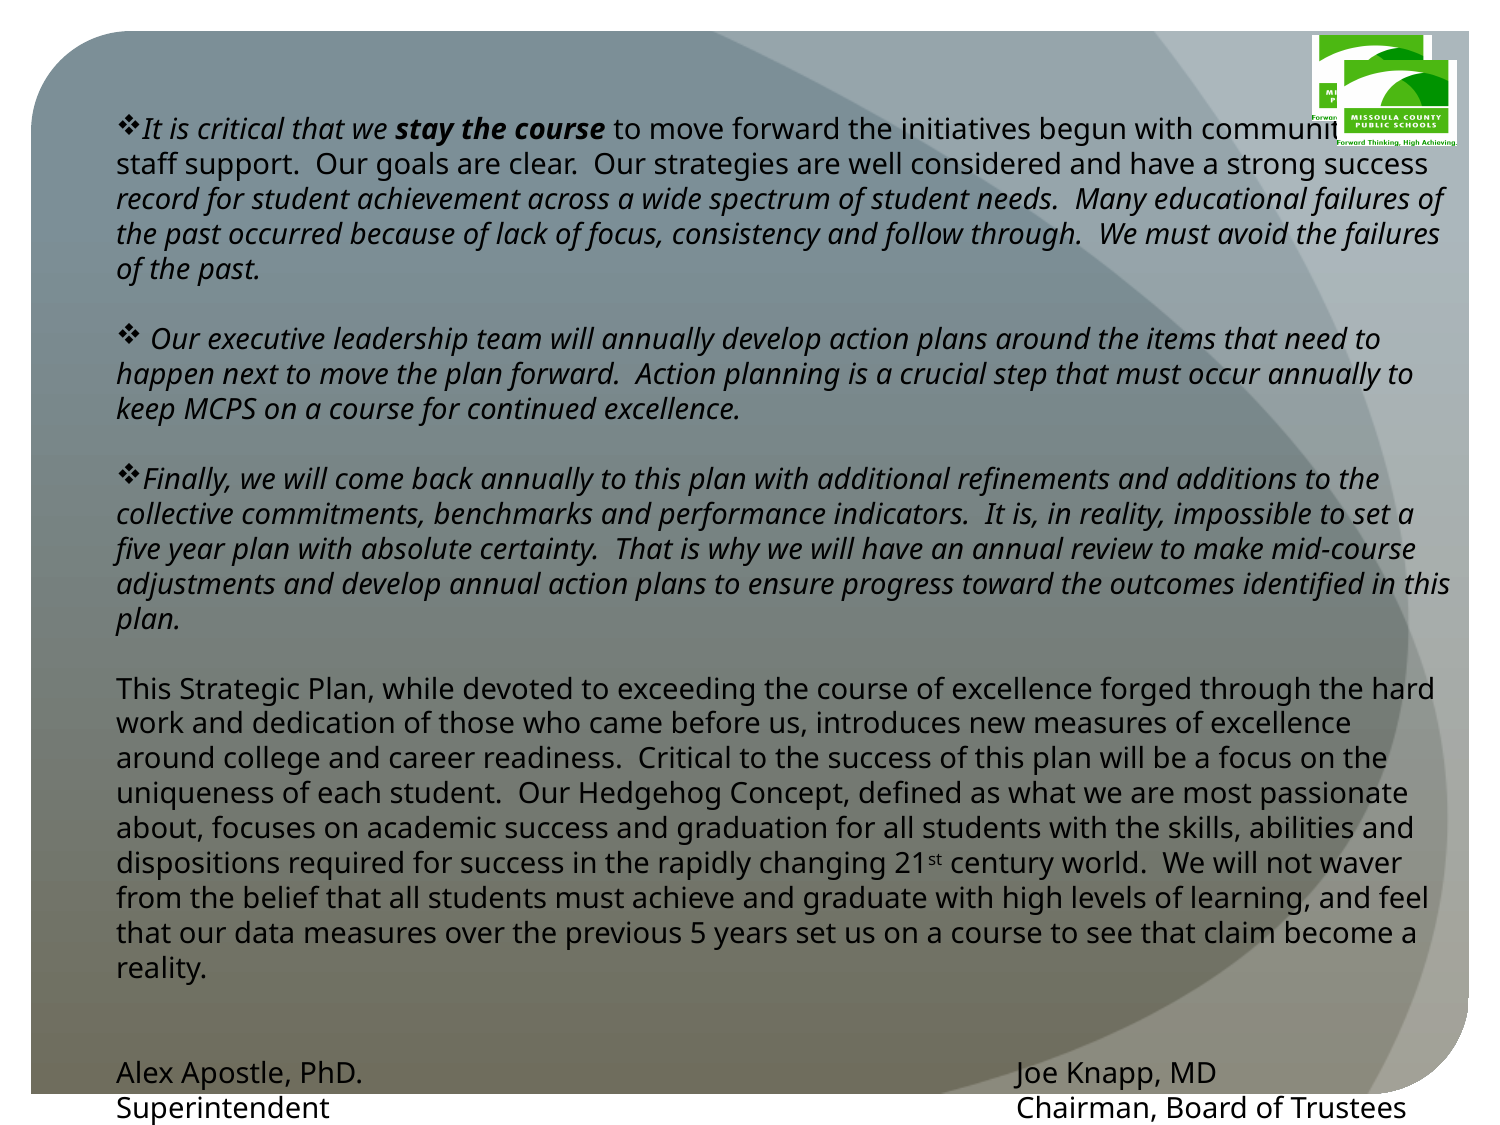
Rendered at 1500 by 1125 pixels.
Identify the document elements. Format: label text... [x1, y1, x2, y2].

picture [24, 30, 1473, 1094]
text_box It is critical that we stay the course to move forward the initiatives begun with community and staff support. Our goals are clear. Our strategies are well considered and have a strong success record for student achievement across a wide spectrum of student needs. Many educational failures of the past occurred because of lack of focus, consistency and follow through. We must avoid the failures of the past. Our executive leadership team will annually develop action plans around the items that need to happen next to move the plan forward. Action planning is a crucial step that must occur annually to keep MCPS on a course for continued excellence. Finally, we will come back annually to this plan with additional refinements and additions to the collective commitments, benchmarks and performance indicators. It is, in reality, impossible to set a five year plan with absolute certainty. That is why we will have an annual review to make mid-course adjustments and develop annual action plans to ensure progress toward the outcomes identified in this plan. This Strategic Plan, while devoted to exceeding the course of excellence forged through the hard work and dedication of those who came before us, introduces new measures of excellence around college and career readiness. Critical to the success of this plan will be a focus on the uniqueness of each student. Our Hedgehog Concept, defined as what we are most passionate about, focuses on academic success and graduation for all students with the skills, abilities and dispositions required for success in the rapidly changing 21st century world. We will not waver from the belief that all students must achieve and graduate with high levels of learning, and feel that our data measures over the previous 5 years set us on a course to see that claim become a reality. Alex Apostle, PhD. Joe Knapp, MD Superintendent Chairman, Board of Trustees [101, 103, 1467, 1125]
